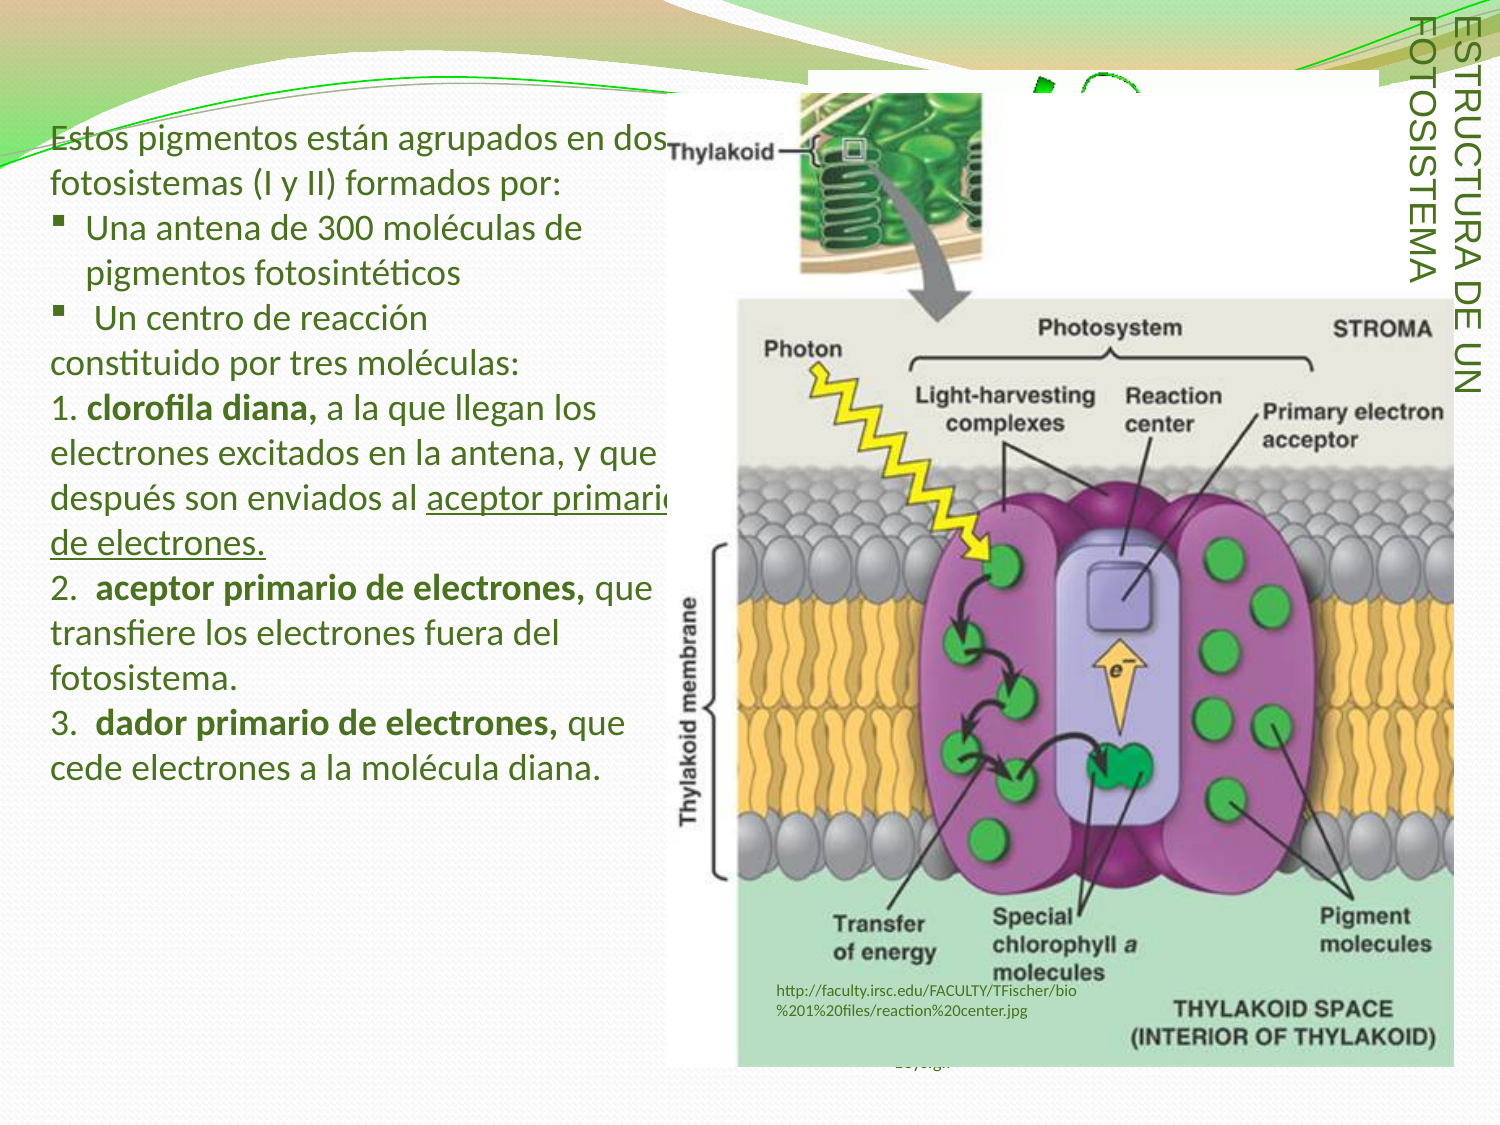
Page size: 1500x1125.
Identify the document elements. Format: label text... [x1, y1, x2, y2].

picture [667, 70, 1454, 1067]
text_box Estos pigmentos están agrupados en dos fotosistemas (I y II) formados por: Una antena de 300 moléculas de pigmentos fotosintéticos Un centro de reacción constituido por tres moléculas: 1. clorofila diana, a la que llegan los electrones excitados en la antena, y que después son enviados al aceptor primario de electrones. 2. aceptor primario de electrones, que transfiere los electrones fuera del fotosistema. 3. dador primario de electrones, que cede electrones a la molécula diana. [35, 105, 660, 796]
text_box ESTRUCTURA DE UN FOTOSISTEMA [1395, 0, 1500, 528]
